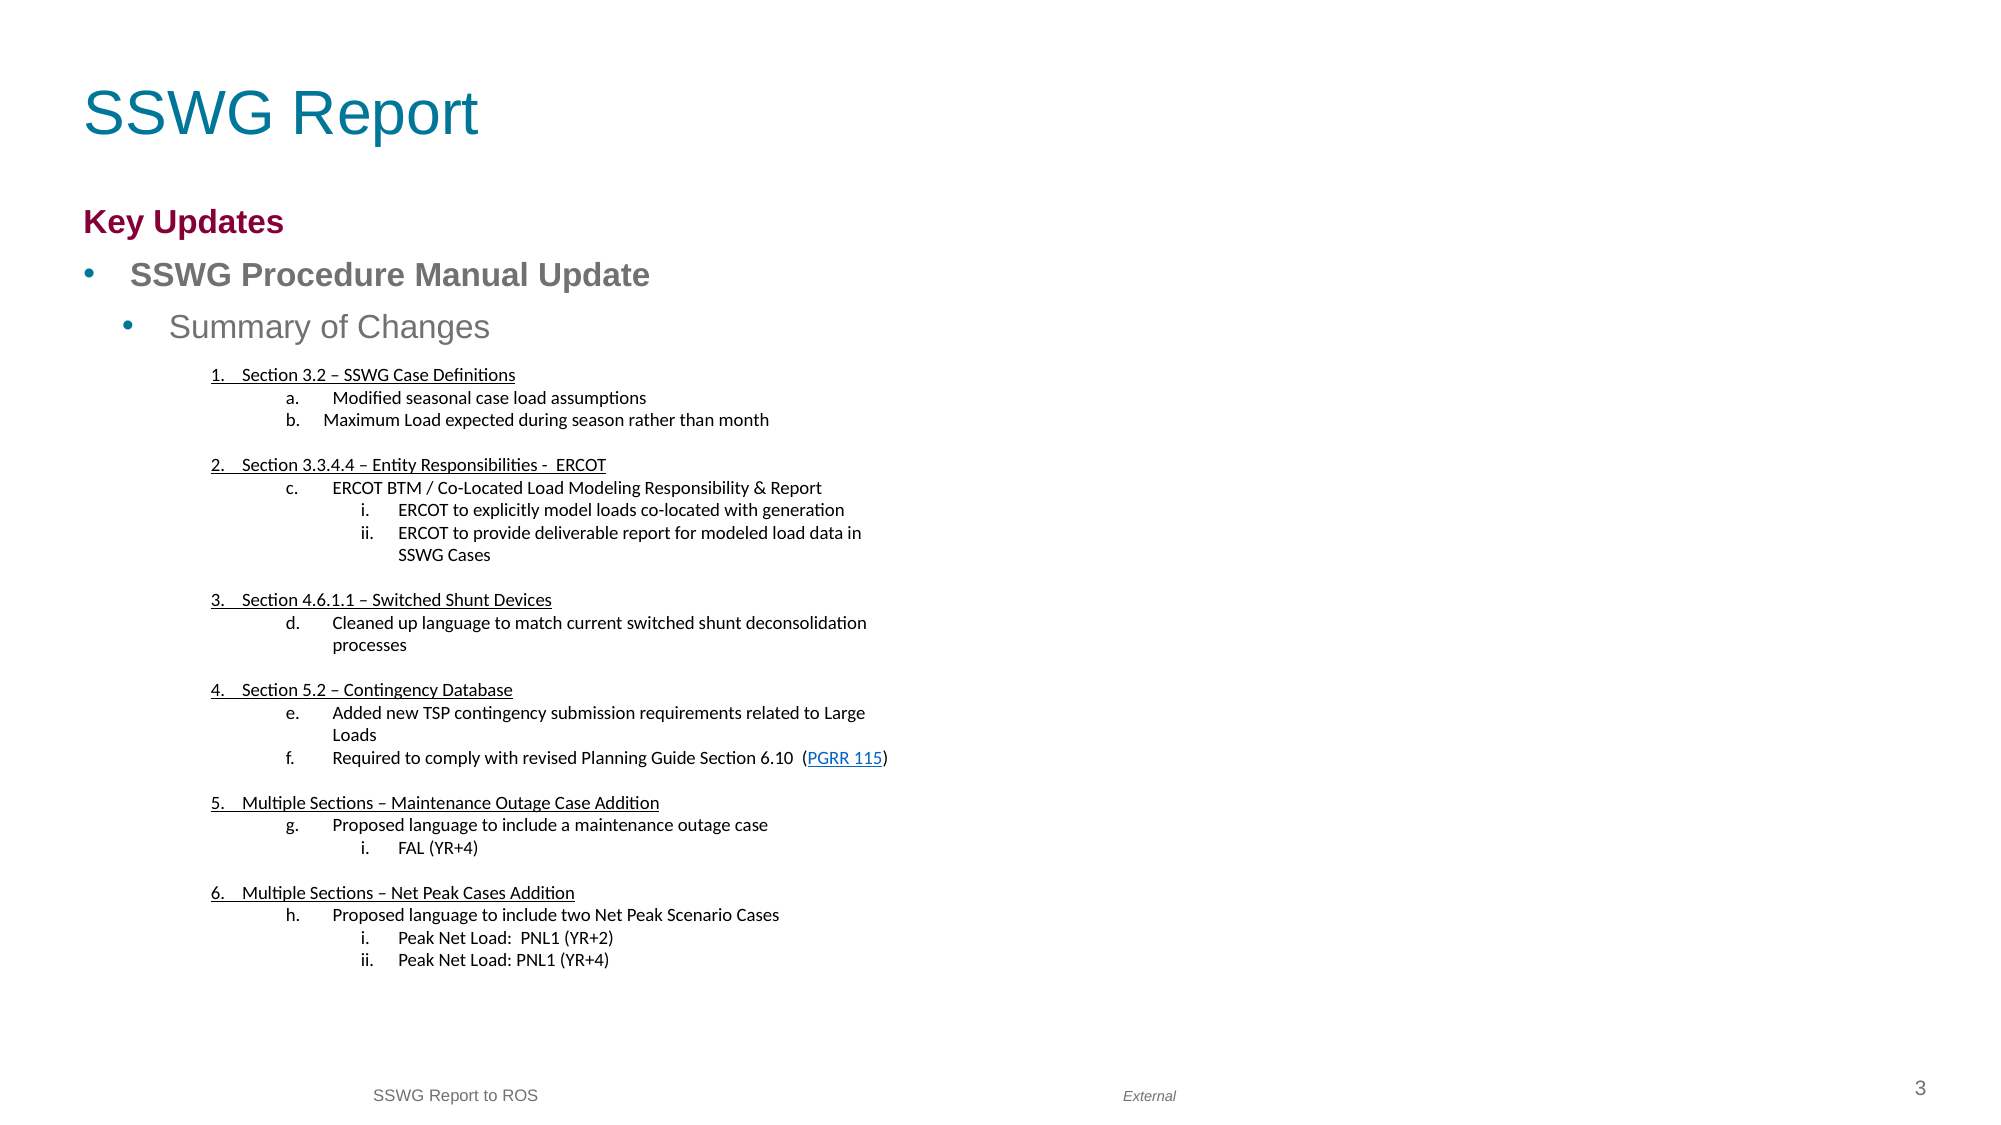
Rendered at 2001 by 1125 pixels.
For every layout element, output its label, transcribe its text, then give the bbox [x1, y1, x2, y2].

text_box SSWG Report to ROS External [73, 1059, 1476, 1120]
text_box 1. Section 3.2 – SSWG Case Definitions Modified seasonal case load assumptions Maximum Load expected during season rather than month 2. Section 3.3.4.4 – Entity Responsibilities - ERCOT ERCOT BTM / Co-Located Load Modeling Responsibility & Report ERCOT to explicitly model loads co-located with generation ERCOT to provide deliverable report for modeled load data in SSWG Cases 3. Section 4.6.1.1 – Switched Shunt Devices Cleaned up language to match current switched shunt deconsolidation processes 4. Section 5.2 – Contingency Database Added new TSP contingency submission requirements related to Large Loads Required to comply with revised Planning Guide Section 6.10 (PGRR 115) 5. Multiple Sections – Maintenance Outage Case Addition Proposed language to include a maintenance outage case FAL (YR+4) 6. Multiple Sections – Net Peak Cases Addition Proposed language to include two Net Peak Scenario Cases Peak Net Load: PNL1 (YR+2) Peak Net Load: PNL1 (YR+4) [196, 355, 918, 1024]
list Key Updates SSWG Procedure Manual Update Summary of Changes [68, 193, 1046, 1013]
slide_number 3 [1412, 1056, 1942, 1117]
title SSWG Report [68, 73, 1750, 179]
